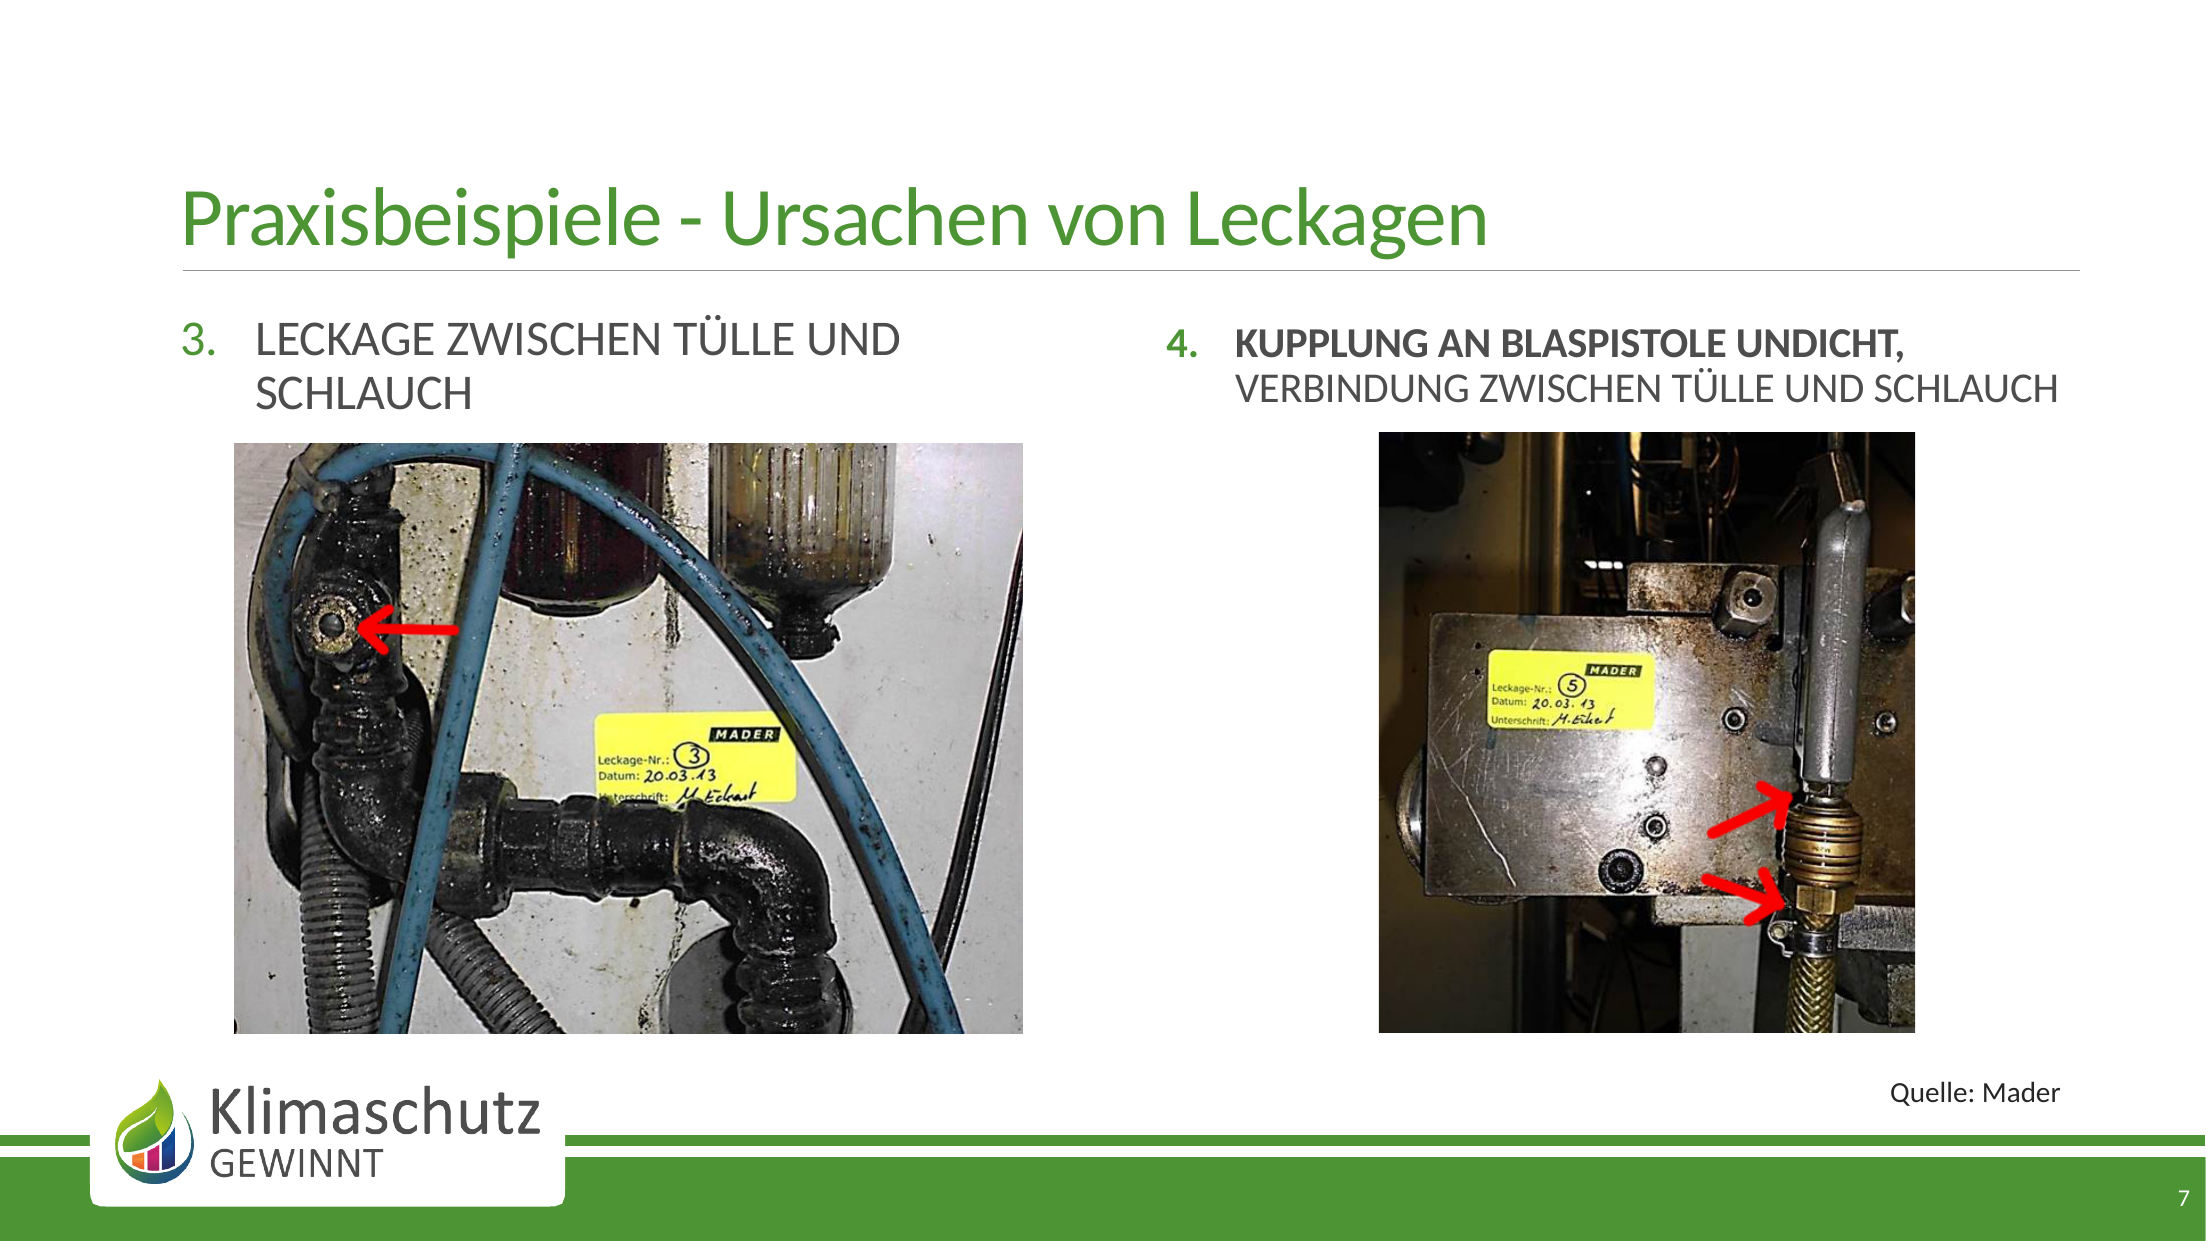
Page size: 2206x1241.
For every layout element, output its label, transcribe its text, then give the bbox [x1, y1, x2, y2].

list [233, 442, 1023, 1034]
text_box Quelle: Mader [1875, 1065, 2140, 1116]
list LECKAGE zwischen Tülle und Schlauch [165, 299, 1092, 433]
picture [113, 1076, 543, 1190]
list Kupplung an Blaspistole undicht, Verbindung zwischen Tülle und Schlauch [1151, 299, 2078, 433]
title Praxisbeispiele - Ursachen von Leckagen [165, 51, 2078, 271]
slide_number 7 [2040, 841, 2191, 1241]
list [1378, 432, 1916, 1034]
